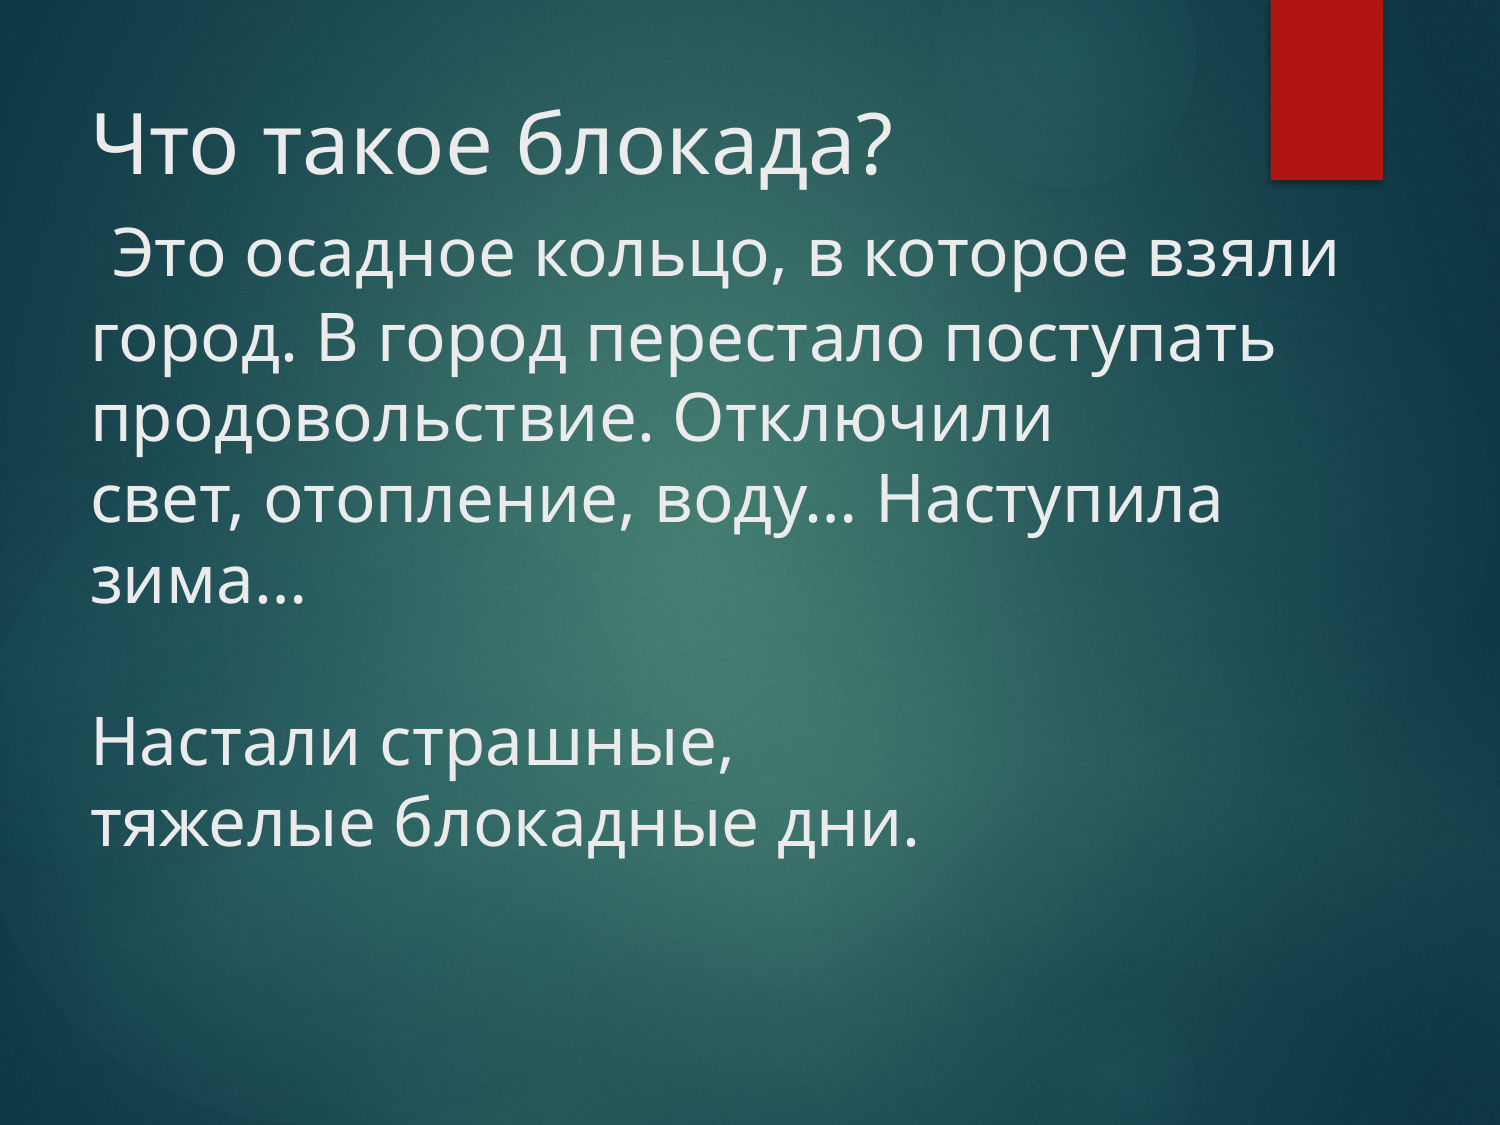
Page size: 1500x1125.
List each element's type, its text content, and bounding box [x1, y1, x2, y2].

title Что такое блокада? Это осадное кольцо, в которое взяли город. В город перестало поступать продовольствие. Отключили свет, отопление, воду… Наступила зима… Настали страшные, тяжелые блокадные дни. [75, 82, 1425, 1035]
